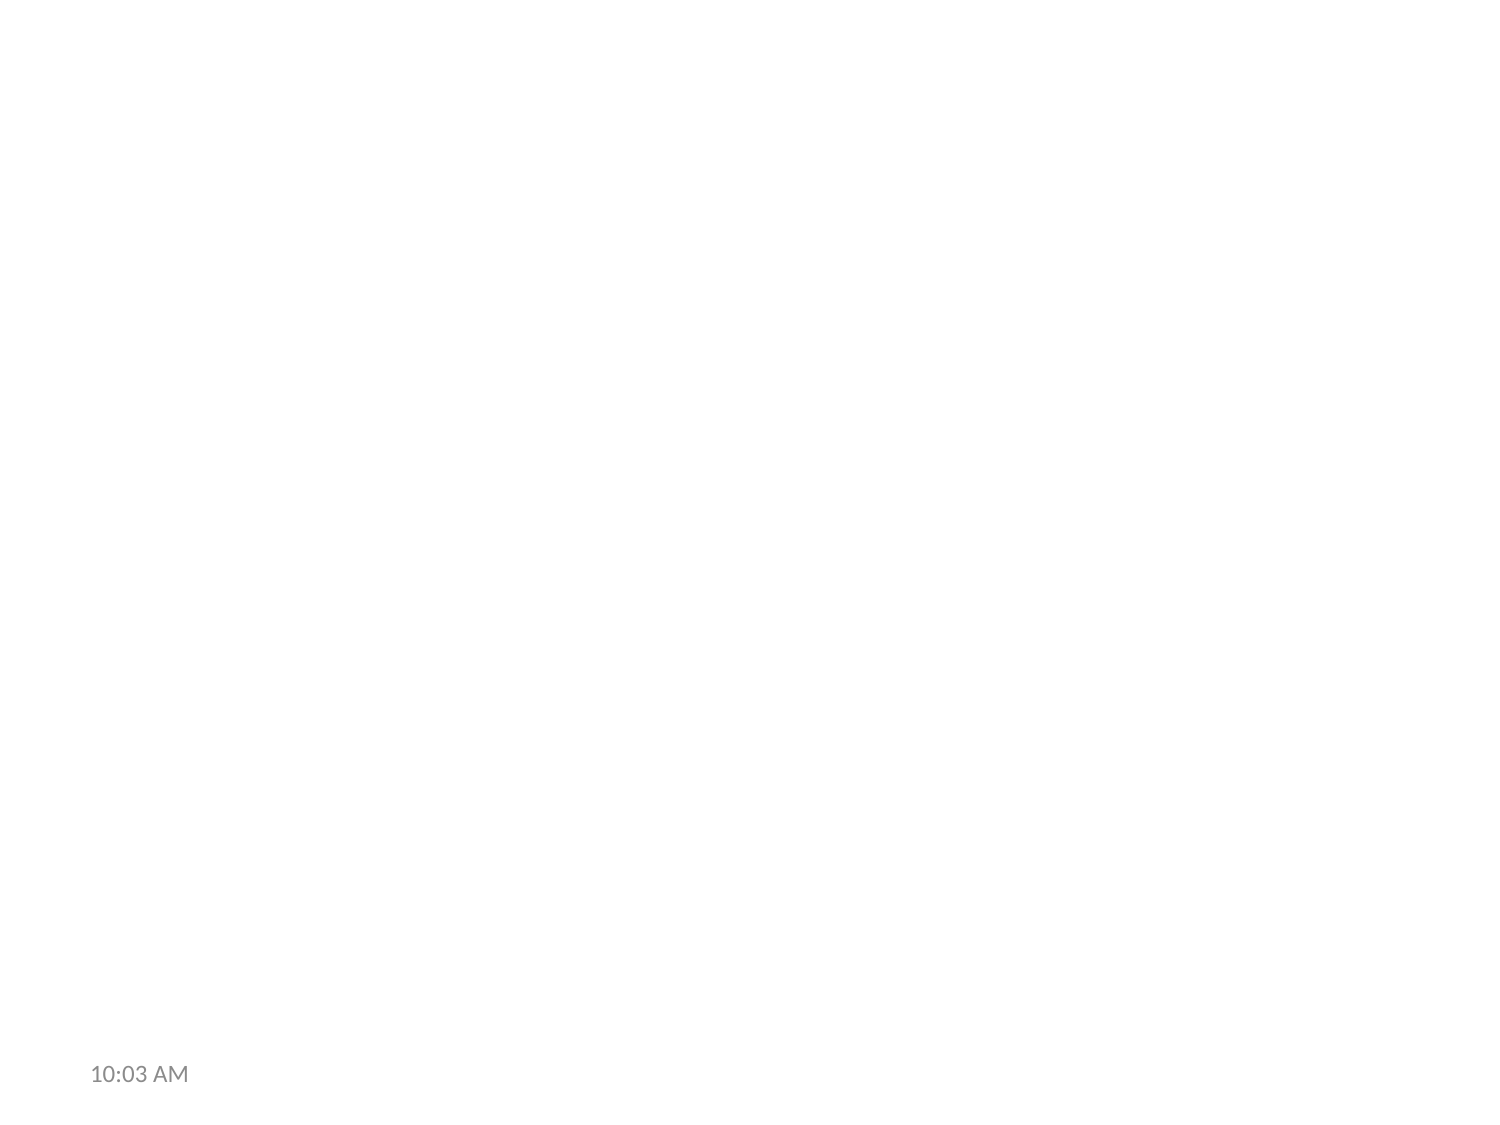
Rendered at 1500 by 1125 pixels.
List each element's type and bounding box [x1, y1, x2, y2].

slide_number [75, 1042, 425, 1103]
